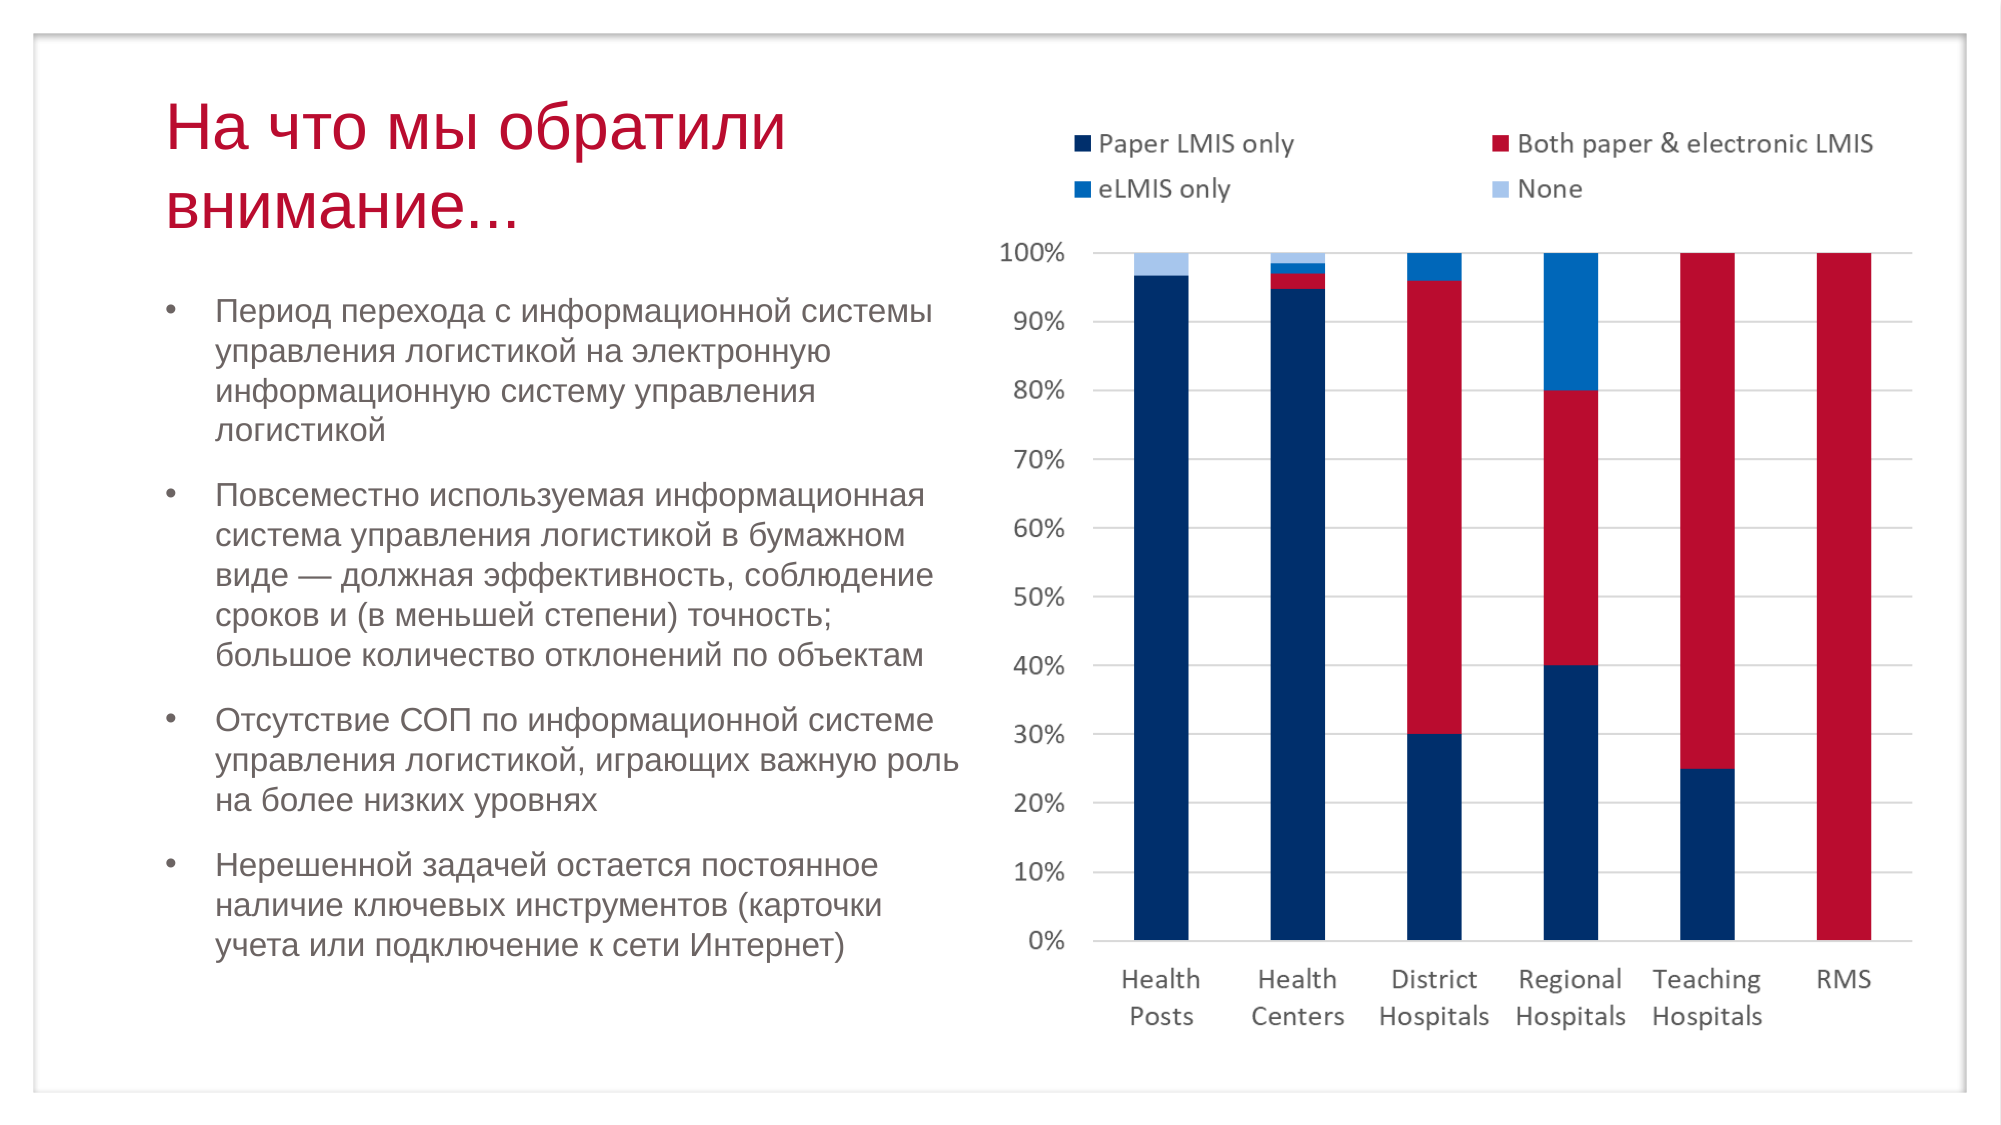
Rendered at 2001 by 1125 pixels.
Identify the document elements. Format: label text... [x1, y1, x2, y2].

title На что мы обратили внимание... [150, 23, 1000, 250]
picture [976, 89, 1938, 1060]
list Период перехода с информационной системы управления логистикой на электронную информационную систему управления логистикой Повсеместно используемая информационная система управления логистикой в бумажном виде — должная эффективность, соблюдение сроков и (в меньшей степени) точность; большое количество отклонений по объектам Отсутствие СОП по информационной системе управления логистикой, играющих важную роль на более низких уровнях Нерешенной задачей остается постоянное наличие ключевых инструментов (карточки учета или подключение к сети Интернет) [150, 281, 984, 1125]
